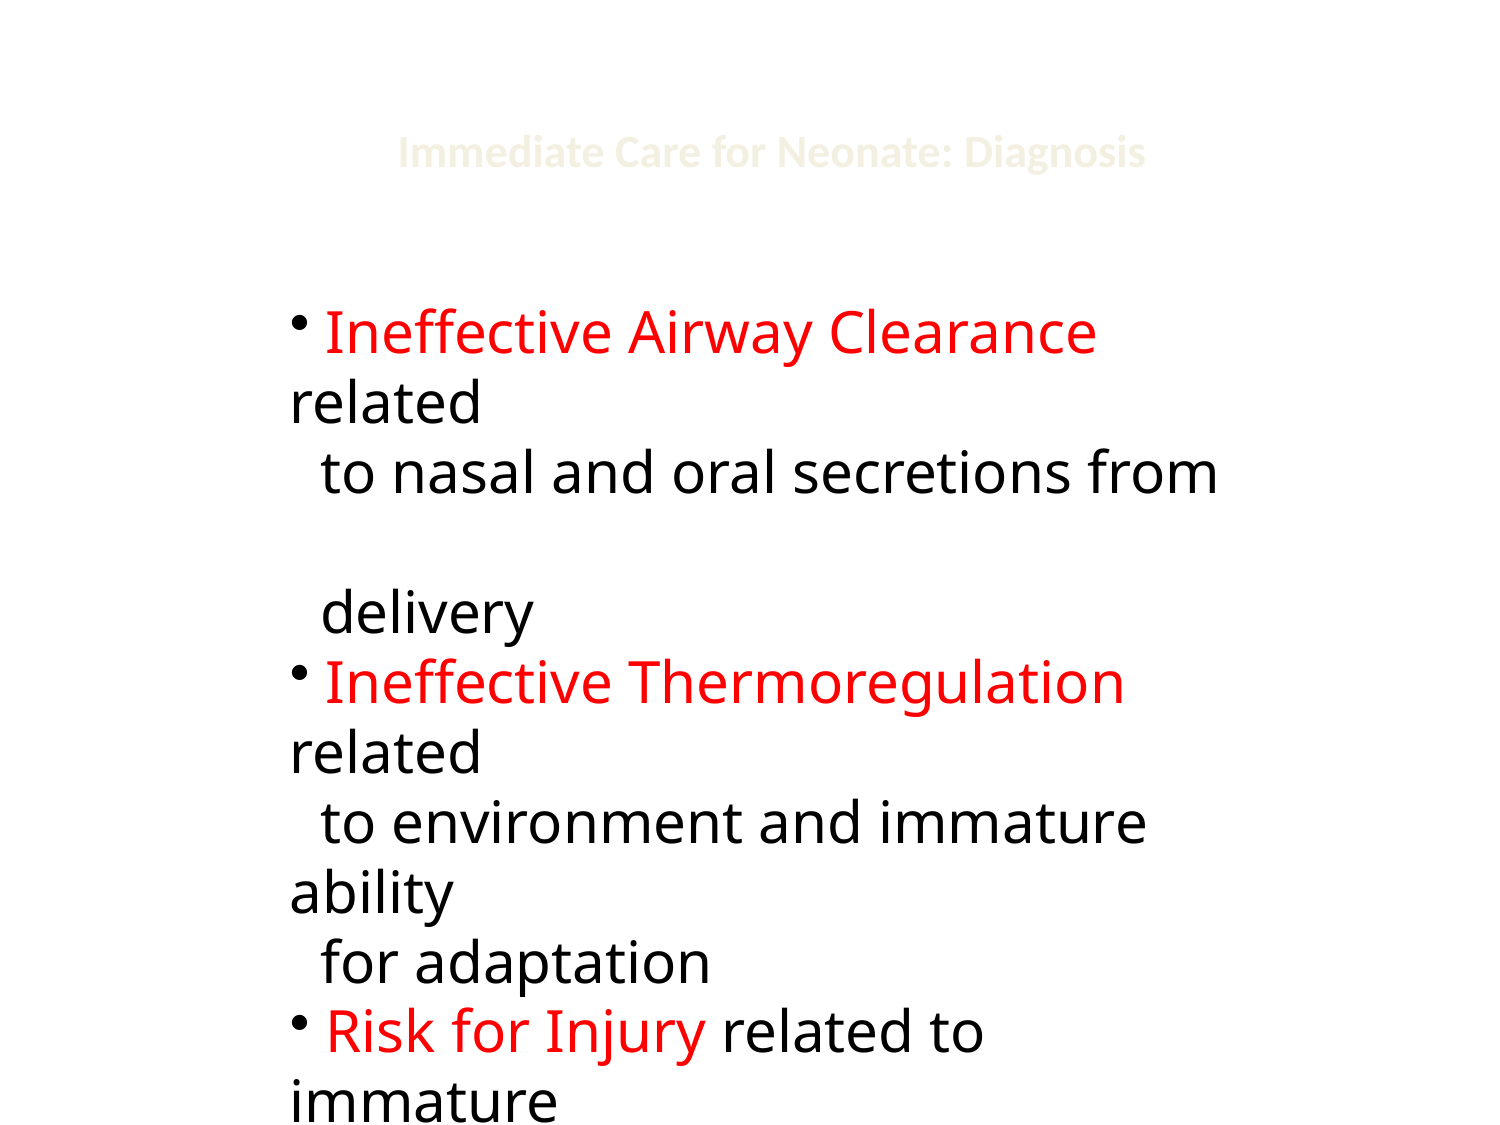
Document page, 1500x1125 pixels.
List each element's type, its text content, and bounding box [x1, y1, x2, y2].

text_box Ineffective Airway Clearance related to nasal and oral secretions from delivery Ineffective Thermoregulation related to environment and immature ability for adaptation Risk for Injury related to immature defenses of the neonate [274, 287, 1238, 1125]
subtitle Immediate Care for Neonate: Diagnosis [174, 50, 1390, 250]
